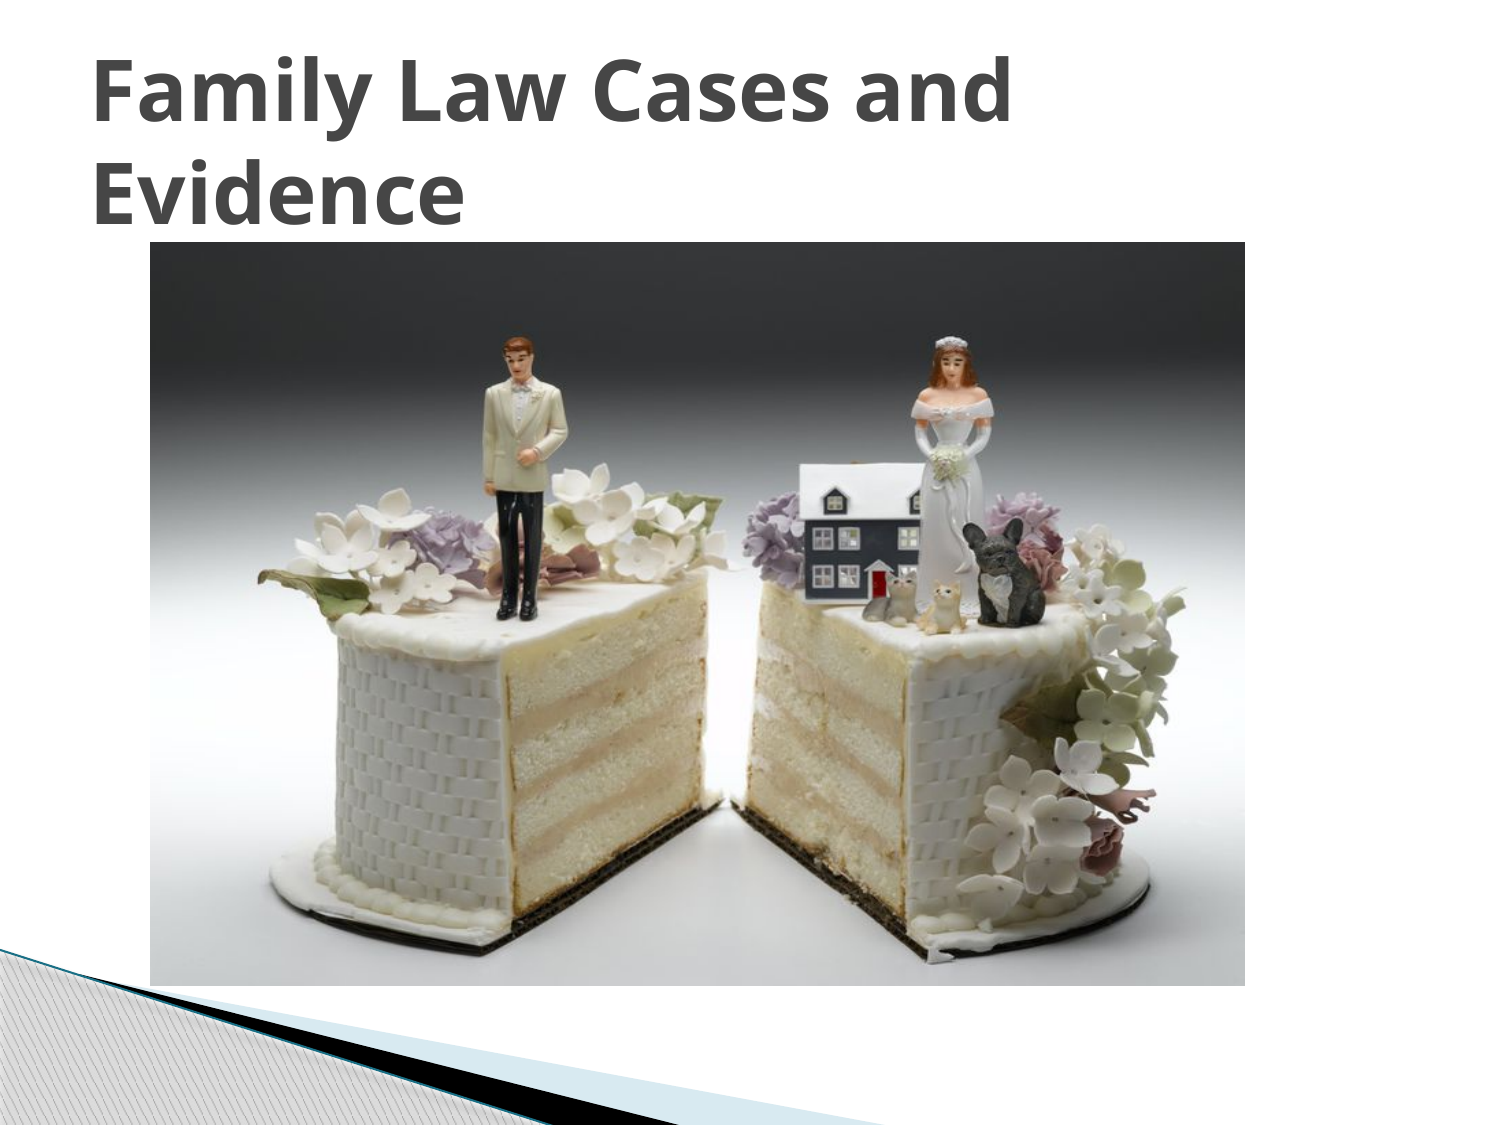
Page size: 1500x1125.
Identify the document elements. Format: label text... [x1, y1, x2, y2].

title Family Law Cases and Evidence [75, 45, 1425, 233]
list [149, 242, 1246, 986]
